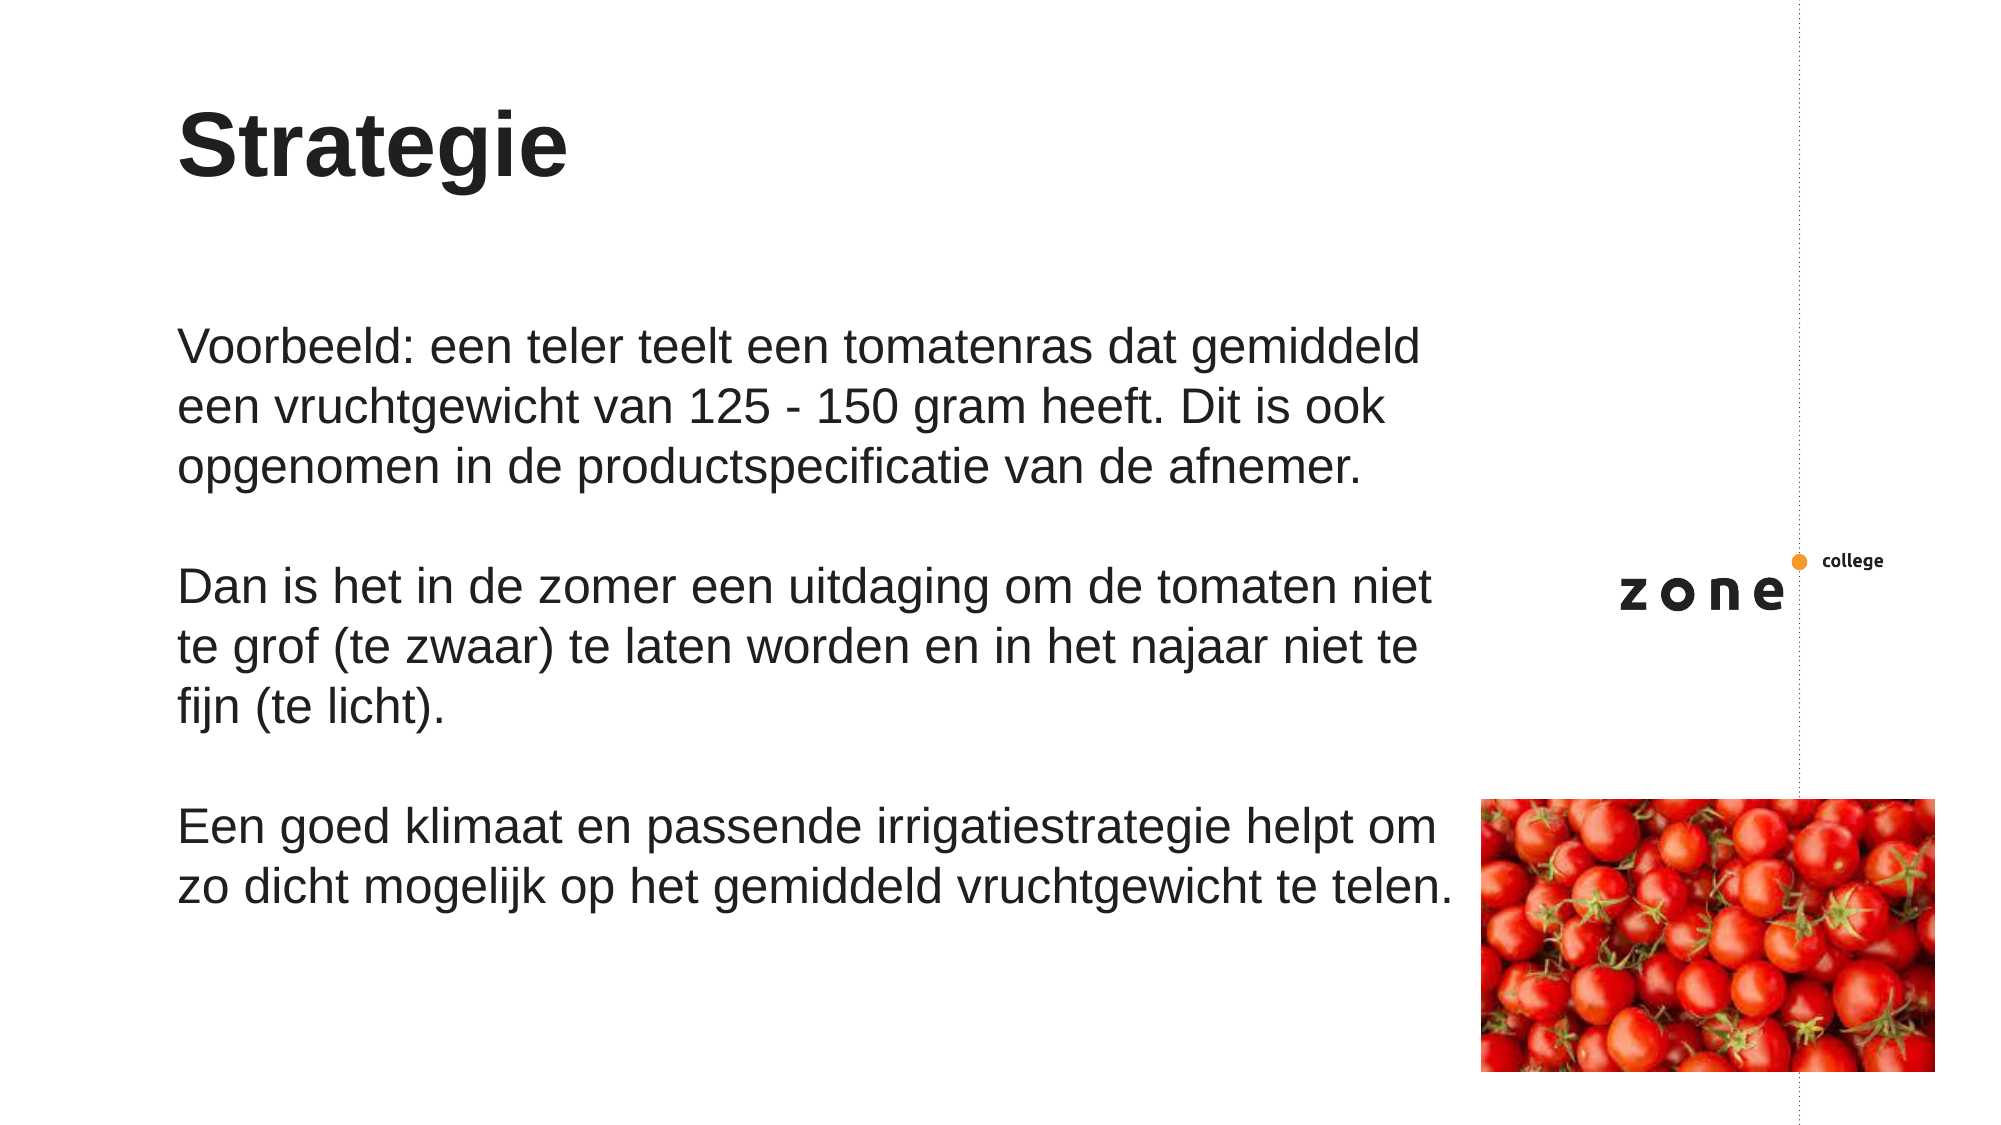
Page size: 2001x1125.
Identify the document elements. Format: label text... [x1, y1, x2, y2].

title Strategie [177, 97, 1471, 261]
list Voorbeeld: een teler teelt een tomatenras dat gemiddeld een vruchtgewicht van 125 - 150 gram heeft. Dit is ook opgenomen in de productspecificatie van de afnemer. Dan is het in de zomer een uitdaging om de tomaten niet te grof (te zwaar) te laten worden en in het najaar niet te fijn (te licht). Een goed klimaat en passende irrigatiestrategie helpt om zo dicht mogelijk op het gemiddeld vruchtgewicht te telen. [177, 313, 1471, 1091]
picture [1481, 0, 2001, 1125]
